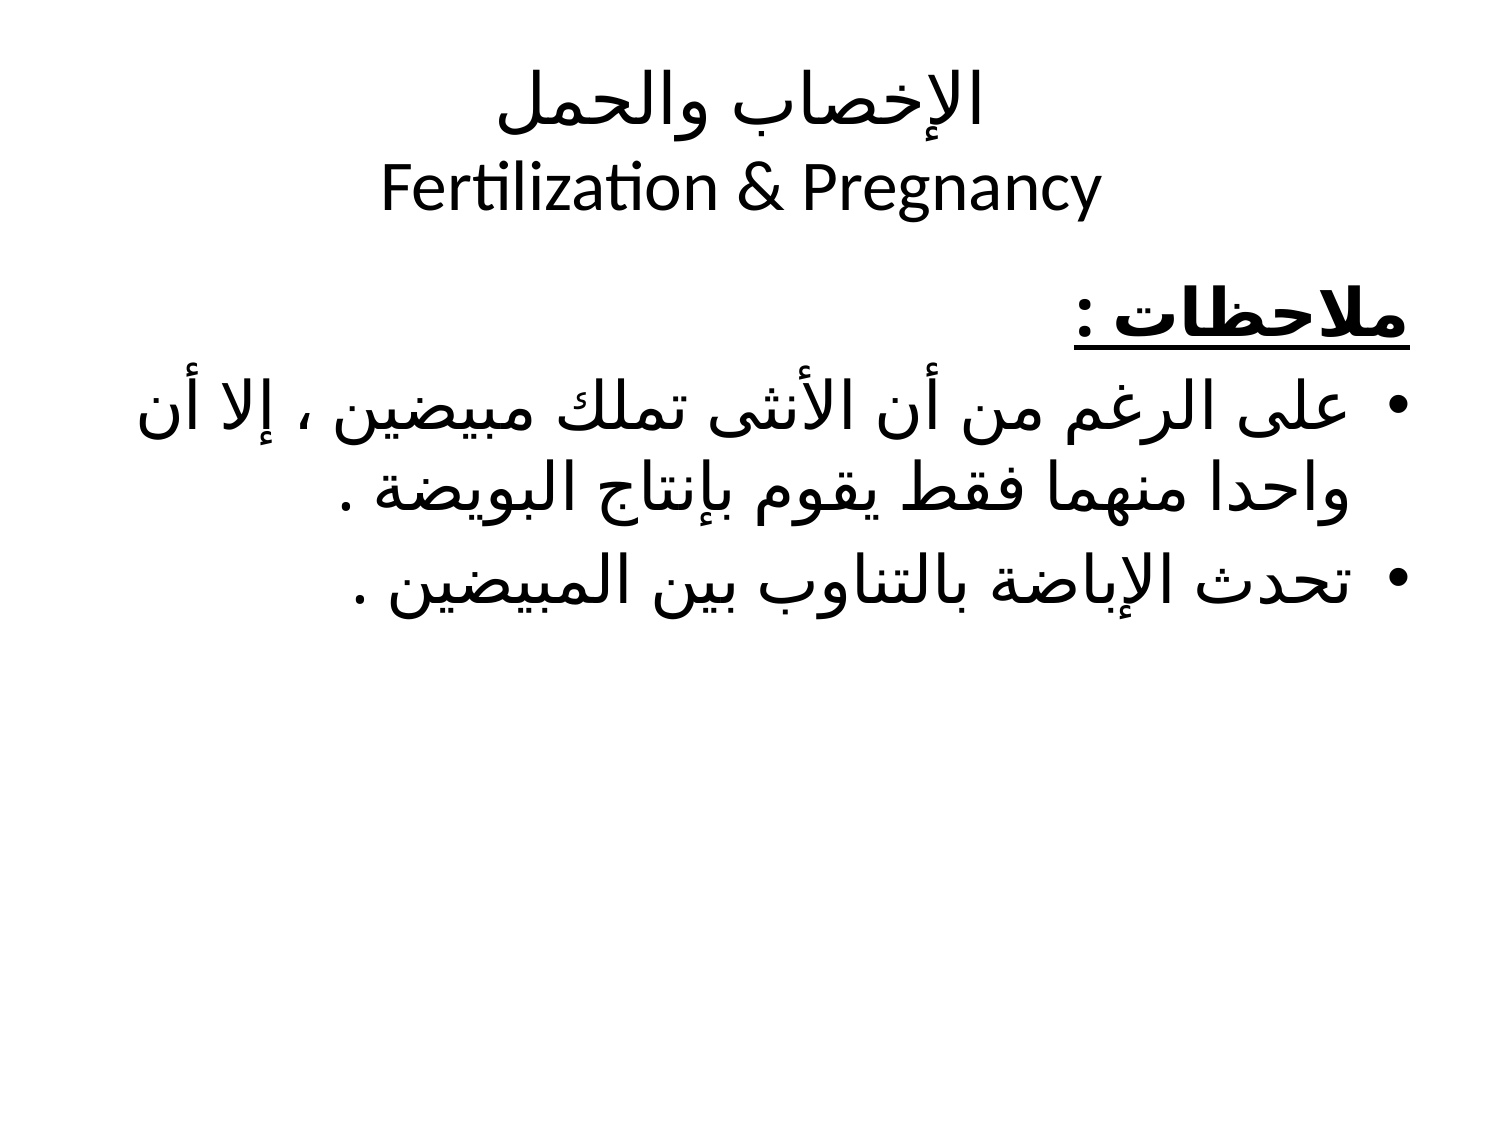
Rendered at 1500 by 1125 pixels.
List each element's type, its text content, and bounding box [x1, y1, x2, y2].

title الإخصاب والحمل Fertilization & Pregnancy [75, 45, 1425, 233]
list ملاحظات : على الرغم من أن الأنثى تملك مبيضين ، إلا أن واحدا منهما فقط يقوم بإنتاج البويضة . تحدث الإباضة بالتناوب بين المبيضين . [75, 262, 1425, 1005]
